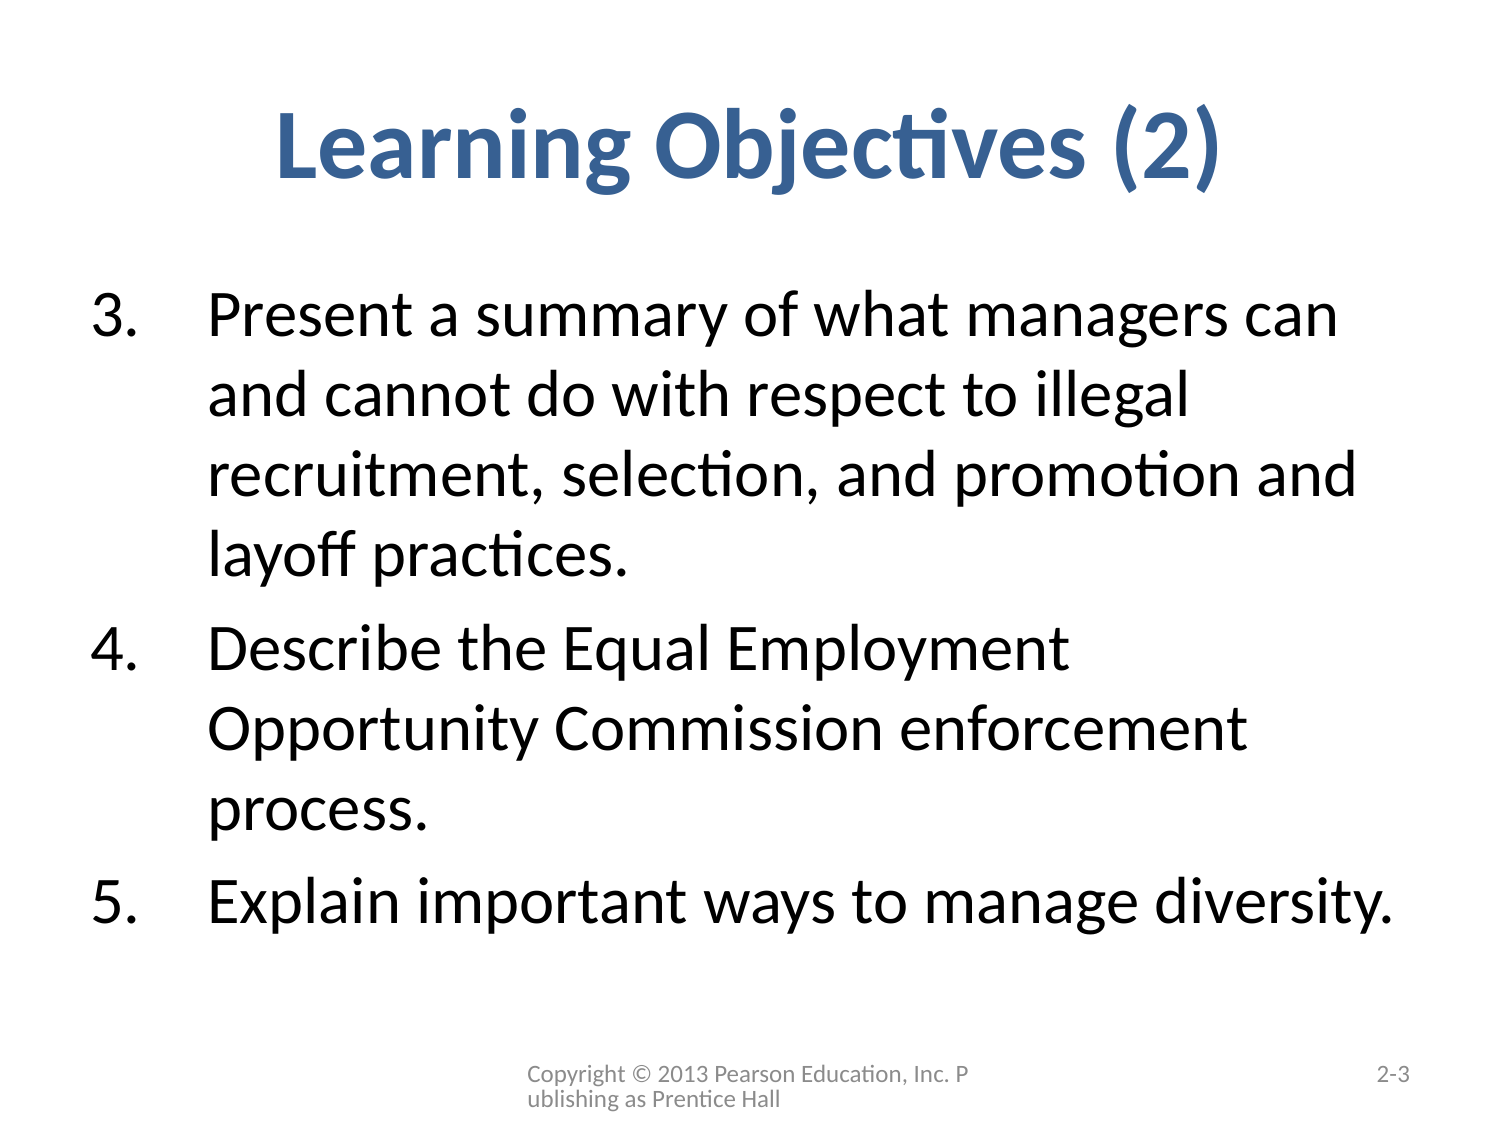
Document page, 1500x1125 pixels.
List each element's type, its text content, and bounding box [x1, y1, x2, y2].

title Learning Objectives (2) [75, 45, 1425, 233]
footer Copyright © 2013 Pearson Education, Inc. Publishing as Prentice Hall [512, 1042, 988, 1103]
list Present a summary of what managers can and cannot do with respect to illegal recruitment, selection, and promotion and layoff practices. Describe the Equal Employment Opportunity Commission enforcement process. Explain important ways to manage diversity. [75, 262, 1425, 1005]
slide_number 2-3 [1074, 1042, 1425, 1103]
